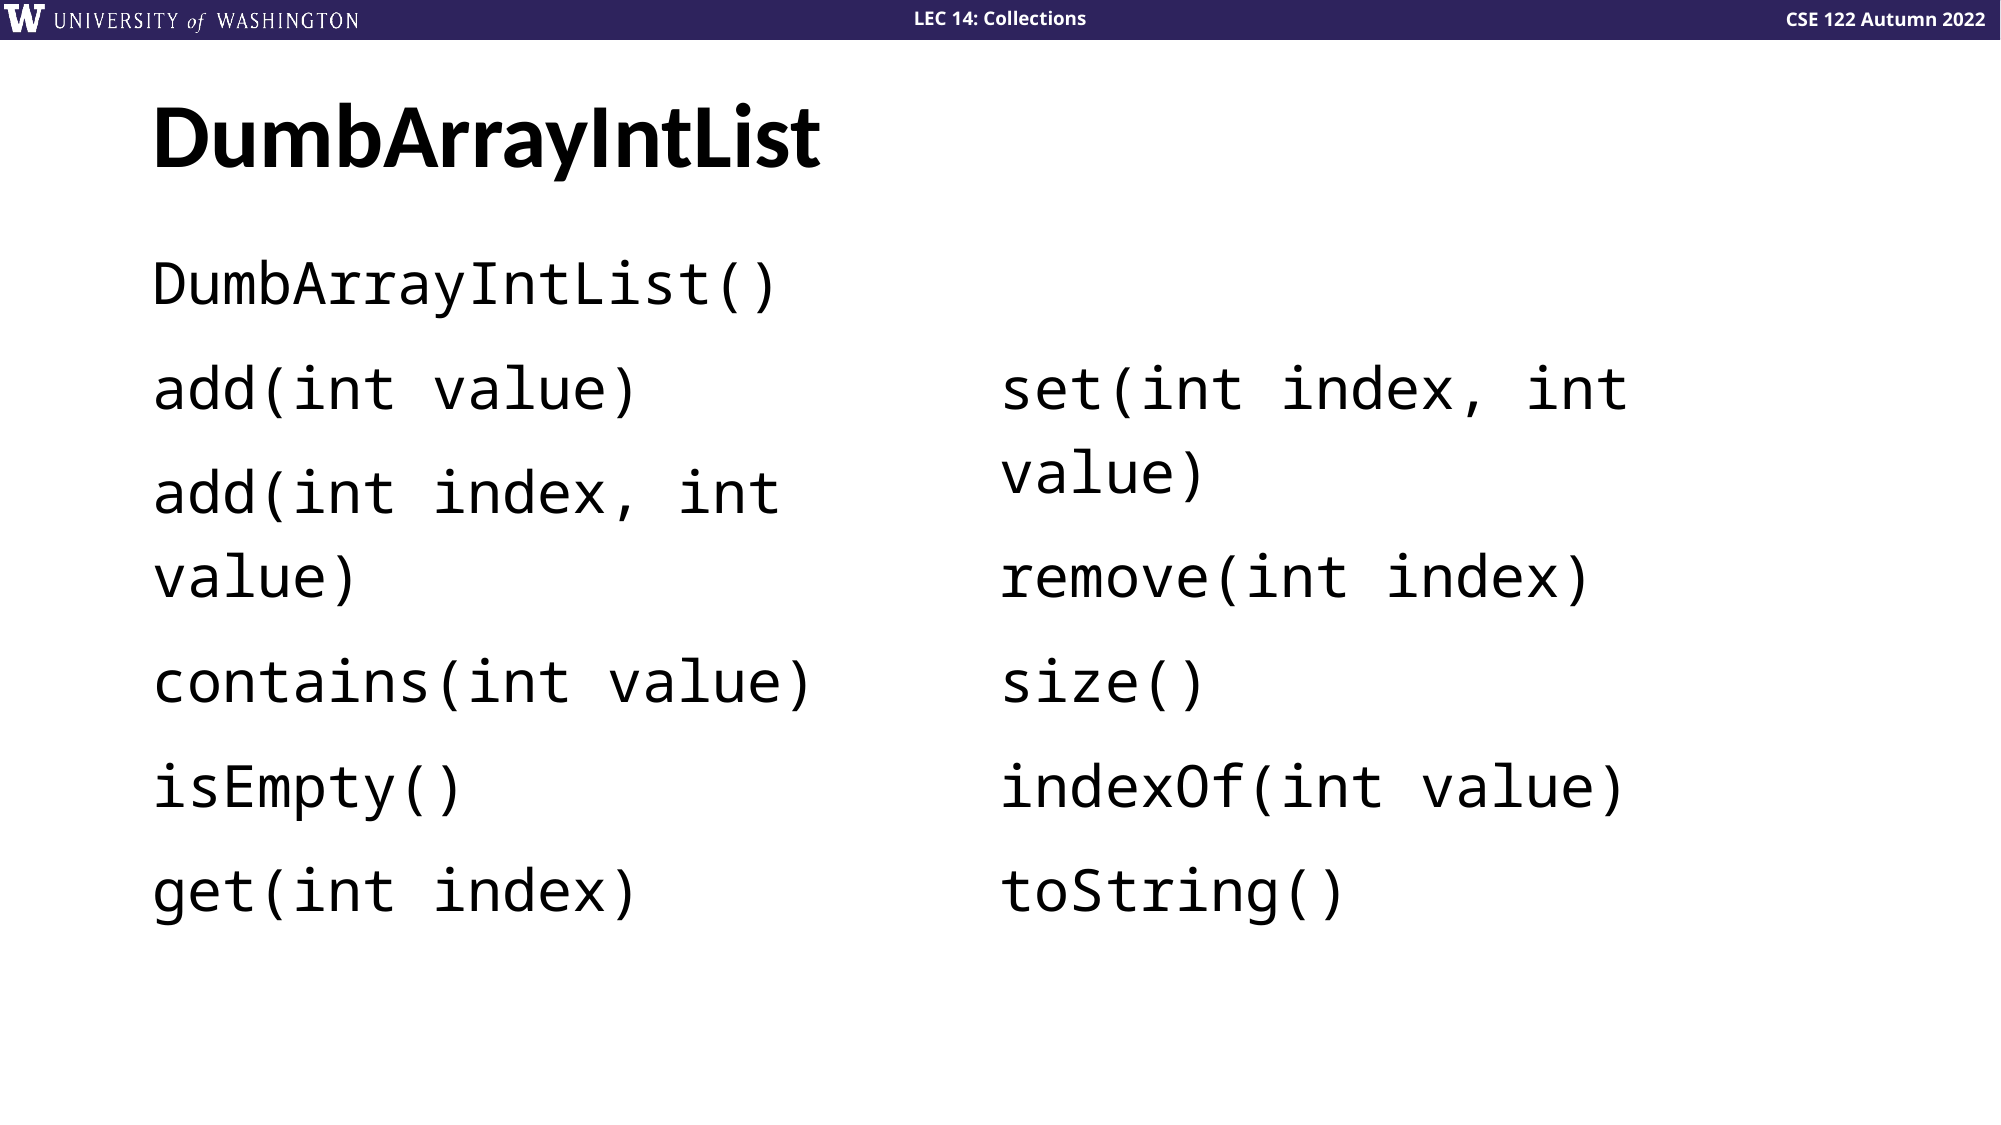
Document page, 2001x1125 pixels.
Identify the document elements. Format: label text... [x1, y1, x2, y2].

title DumbArrayIntList [137, 74, 1863, 200]
picture [4, 4, 358, 33]
list DumbArrayIntList() add(int value) add(int index, int value) contains(int value) isEmpty() get(int index) set(int index, int value) remove(int index) size() indexOf(int value) toString() [137, 224, 1863, 1014]
